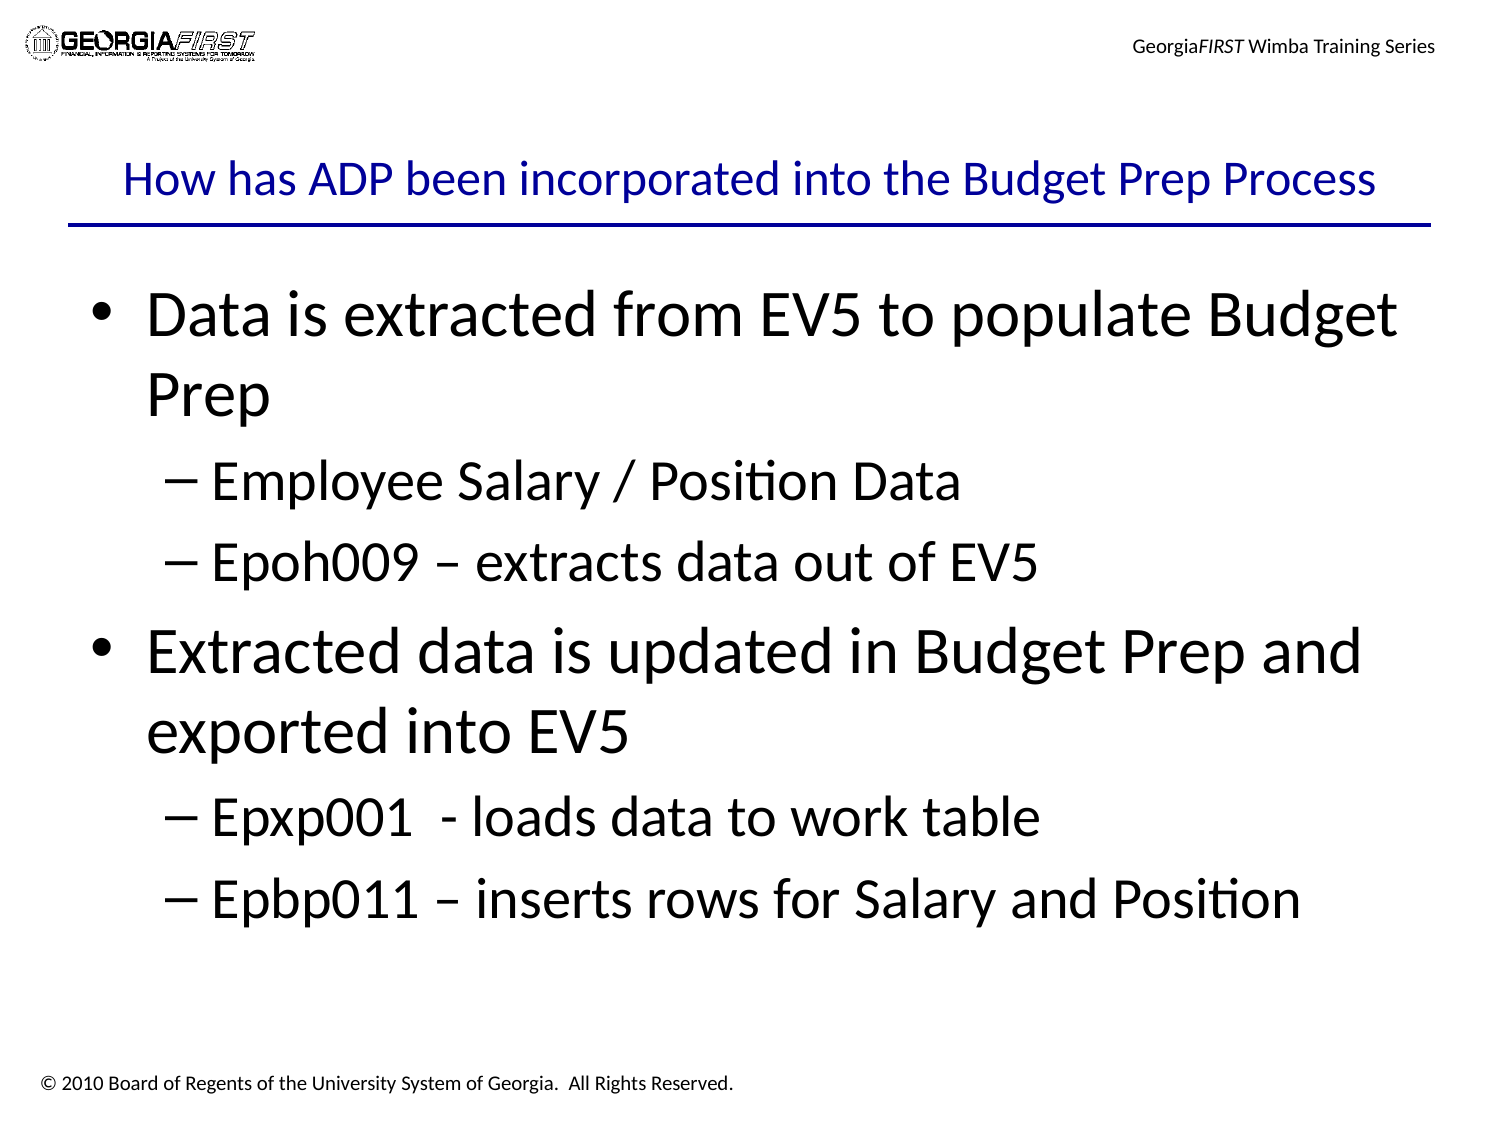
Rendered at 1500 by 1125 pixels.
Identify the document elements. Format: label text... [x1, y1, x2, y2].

picture [24, 24, 255, 63]
list Data is extracted from EV5 to populate Budget Prep Employee Salary / Position Data Epoh009 – extracts data out of EV5 Extracted data is updated in Budget Prep and exported into EV5 Epxp001 - loads data to work table Epbp011 – inserts rows for Salary and Position [75, 262, 1425, 1005]
title How has ADP been incorporated into the Budget Prep Process [75, 87, 1425, 262]
